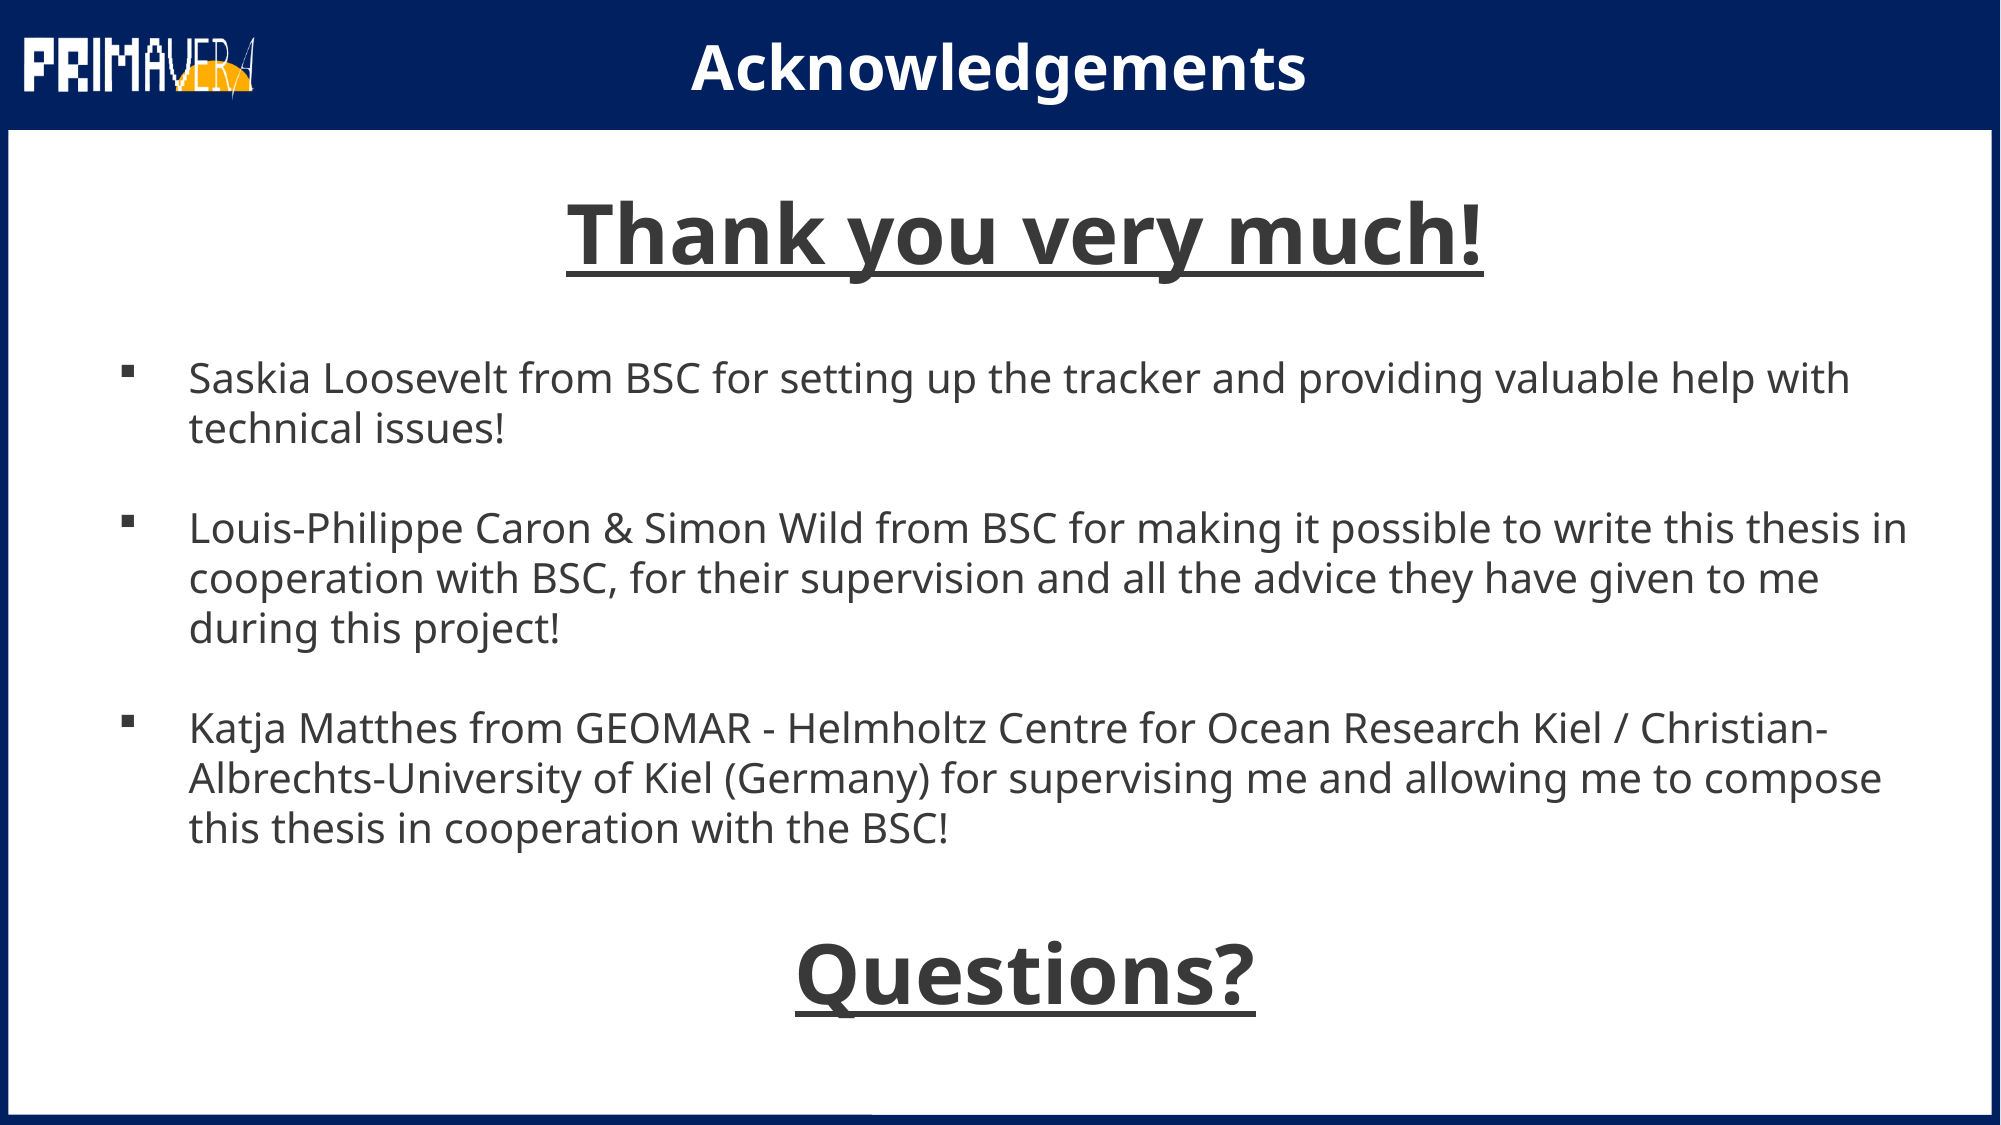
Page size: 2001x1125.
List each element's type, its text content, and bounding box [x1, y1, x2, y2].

list [78, 149, 1922, 1083]
text_box Thank you very much! Saskia Loosevelt from BSC for setting up the tracker and providing valuable help with technical issues! Louis-Philippe Caron & Simon Wild from BSC for making it possible to write this thesis in cooperation with BSC, for their supervision and all the advice they have given to me during this project! Katja Matthes from GEOMAR - Helmholtz Centre for Ocean Research Kiel / Christian-Albrechts-University of Kiel (Germany) for supervising me and allowing me to compose this thesis in cooperation with the BSC! Questions? [103, 174, 1947, 1108]
list Acknowledgements [7, 20, 1993, 114]
